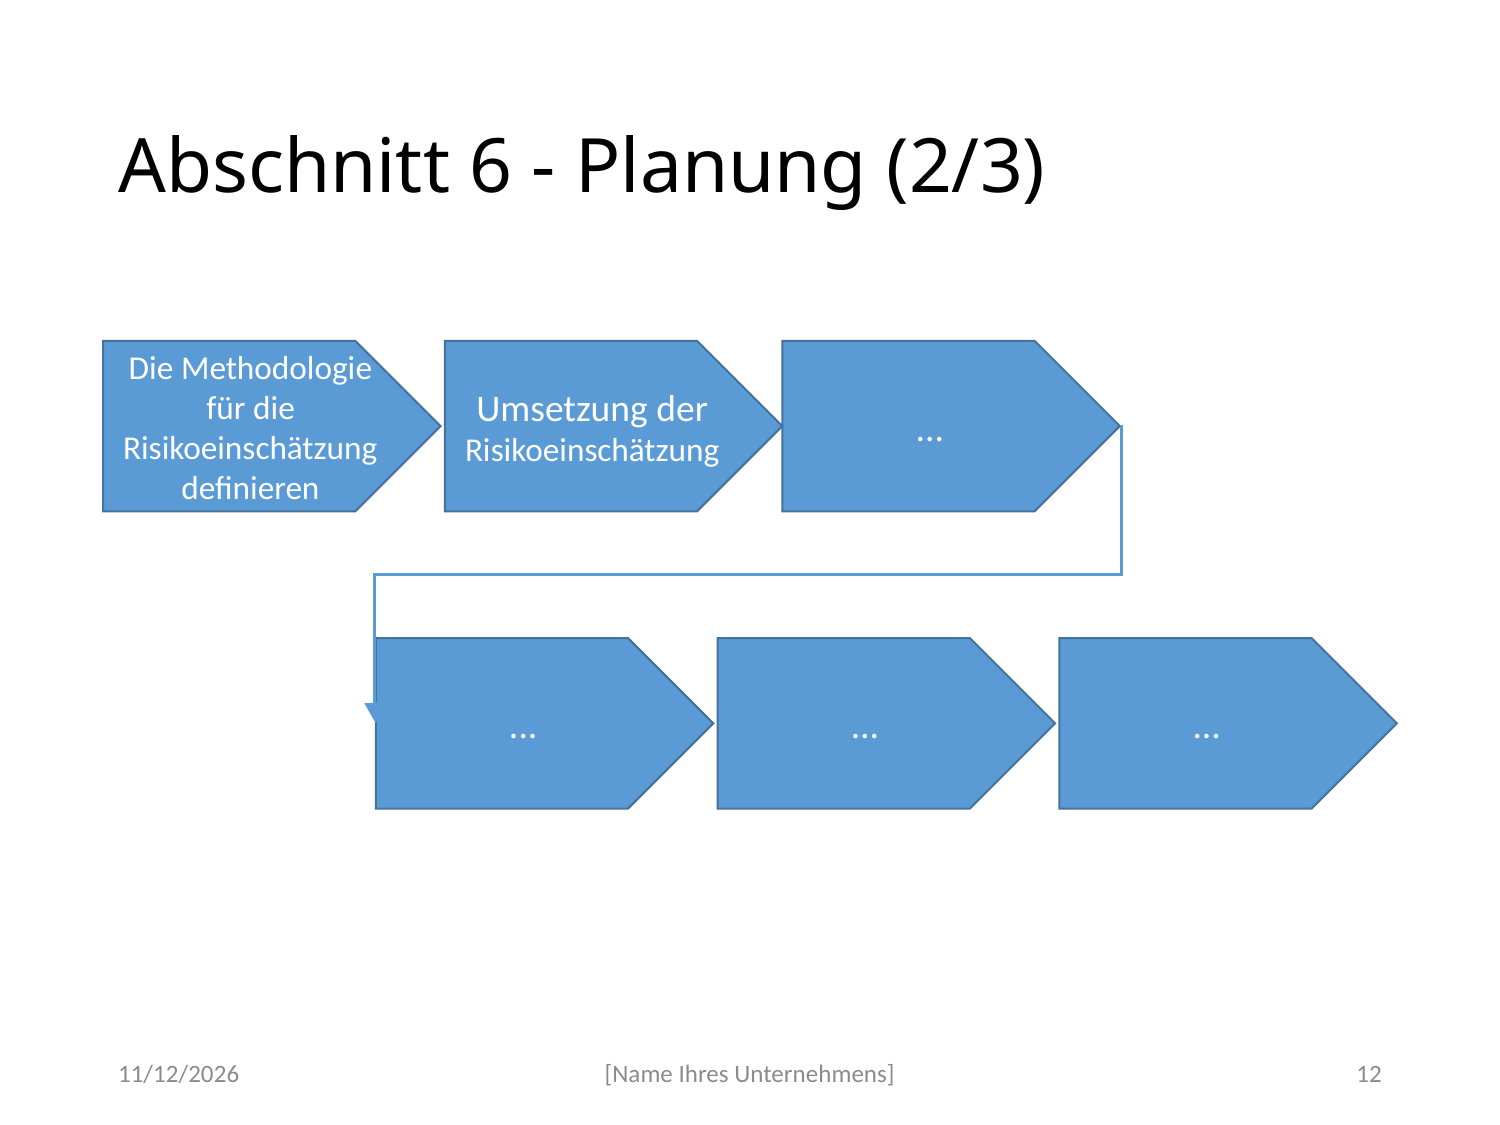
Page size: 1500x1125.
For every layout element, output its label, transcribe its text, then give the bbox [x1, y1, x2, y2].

text_box ... [374, 722, 715, 810]
text_box ... [716, 724, 1056, 810]
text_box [375, 426, 1120, 724]
title Abschnitt 6 - Planung (2/3) [103, 59, 1397, 278]
text_box ... [1058, 637, 1399, 810]
text_box Umsetzung der Risikoeinschätzung [443, 339, 781, 426]
slide_number 12 [1059, 1042, 1397, 1103]
footer [Name Ihres Unternehmens] [496, 1042, 1004, 1103]
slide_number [103, 1042, 441, 1103]
text_box Die Methodologie für die Risikoeinschätzung definieren [102, 339, 442, 513]
text_box ... [781, 339, 1121, 426]
